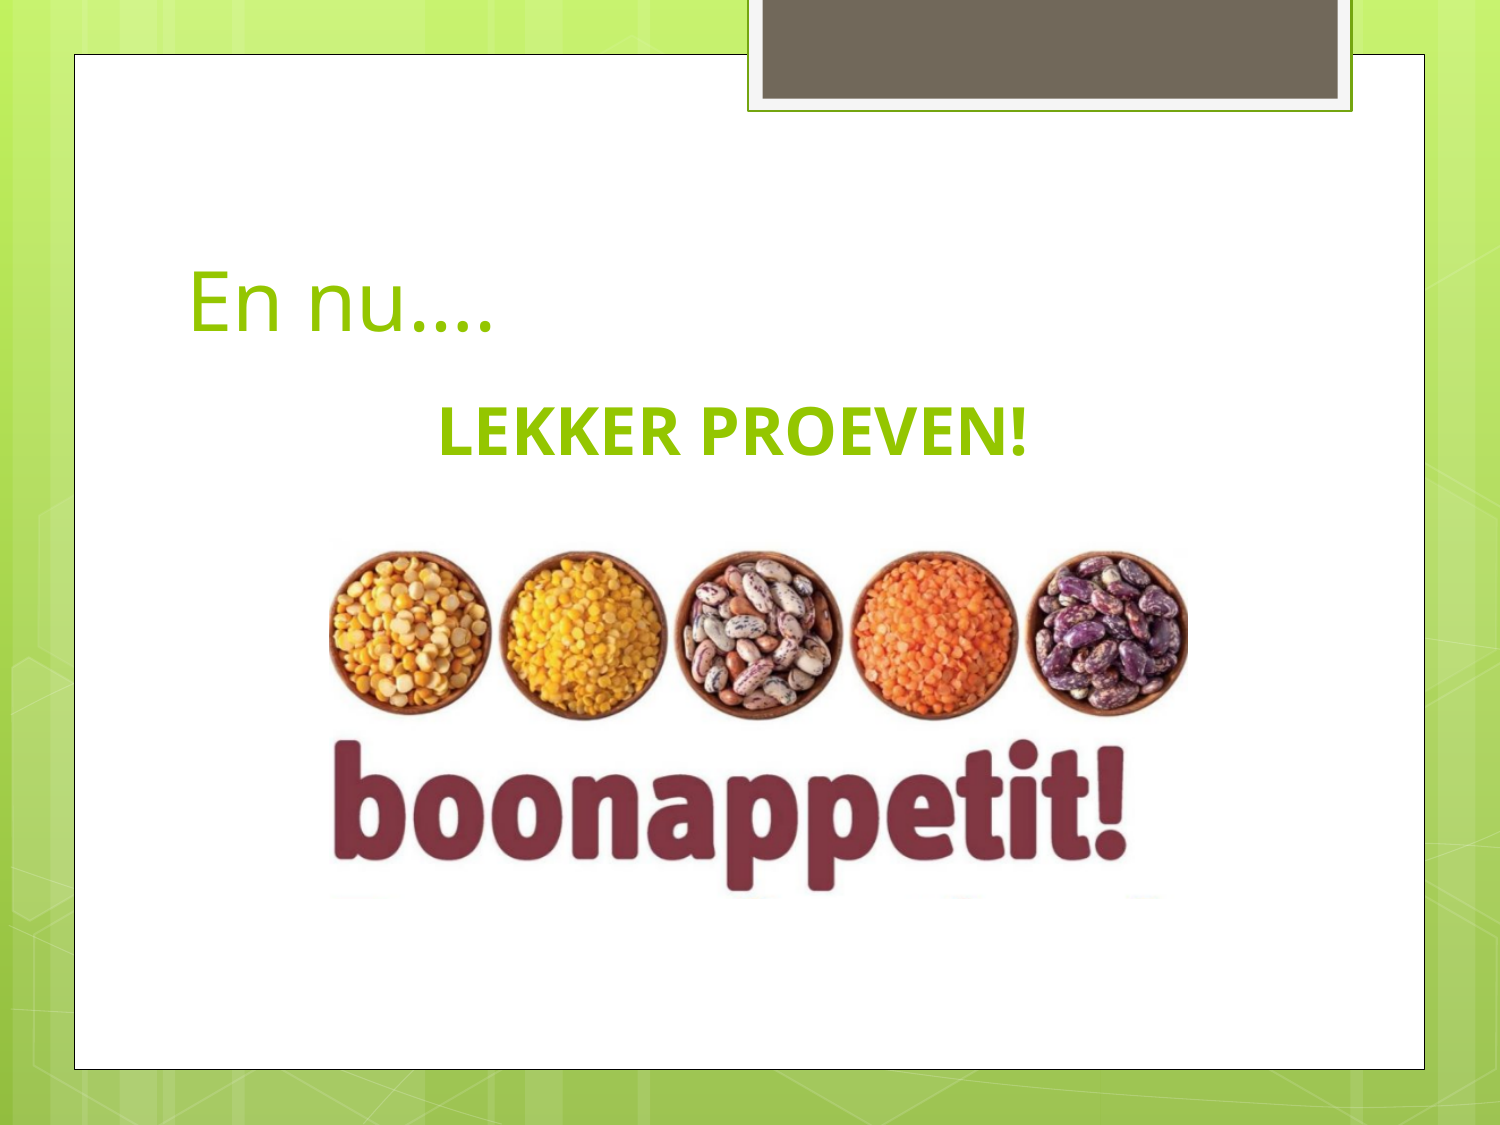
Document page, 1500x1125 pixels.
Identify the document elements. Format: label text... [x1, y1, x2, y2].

title En nu…. [171, 168, 1324, 357]
picture [329, 538, 1188, 899]
list LEKKER PROEVEN! [171, 381, 1283, 957]
